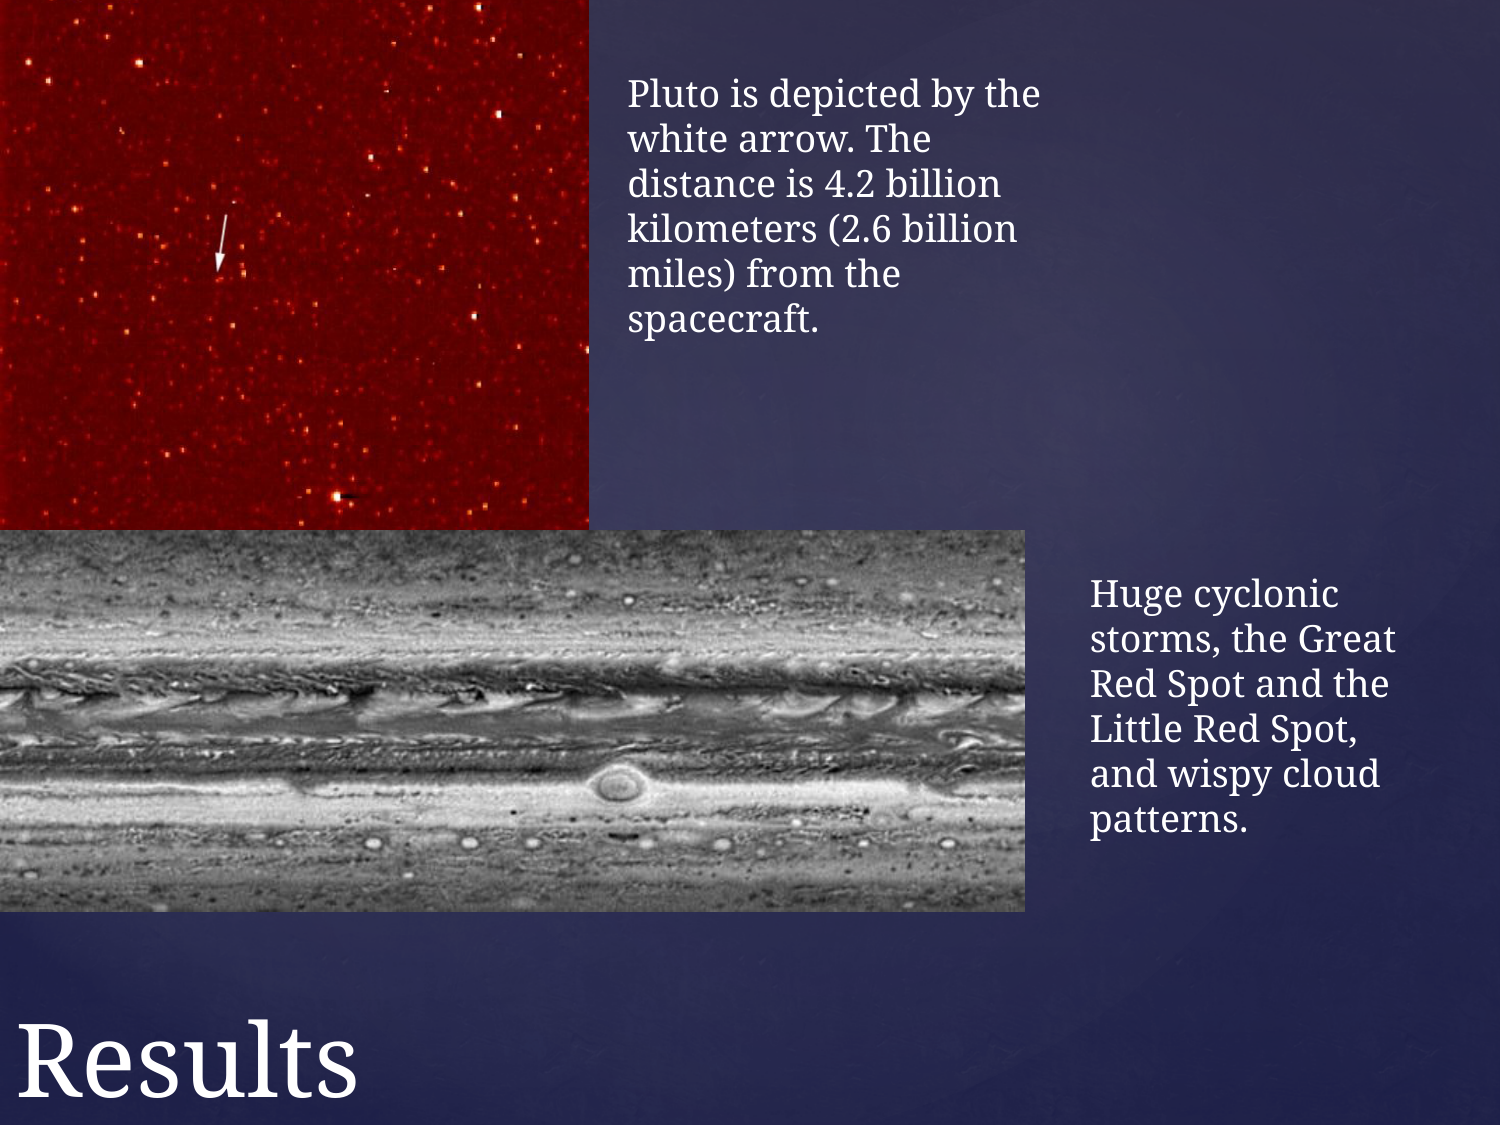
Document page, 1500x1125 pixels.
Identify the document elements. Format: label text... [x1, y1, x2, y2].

picture [0, 0, 1026, 912]
text_box Pluto is depicted by the white arrow. The distance is 4.2 billion kilometers (2.6 billion miles) from the spacecraft. [612, 62, 1100, 348]
text_box Huge cyclonic storms, the Great Red Spot and the Little Red Spot, and wispy cloud patterns. [1074, 562, 1425, 848]
title Results [0, 975, 1238, 1125]
